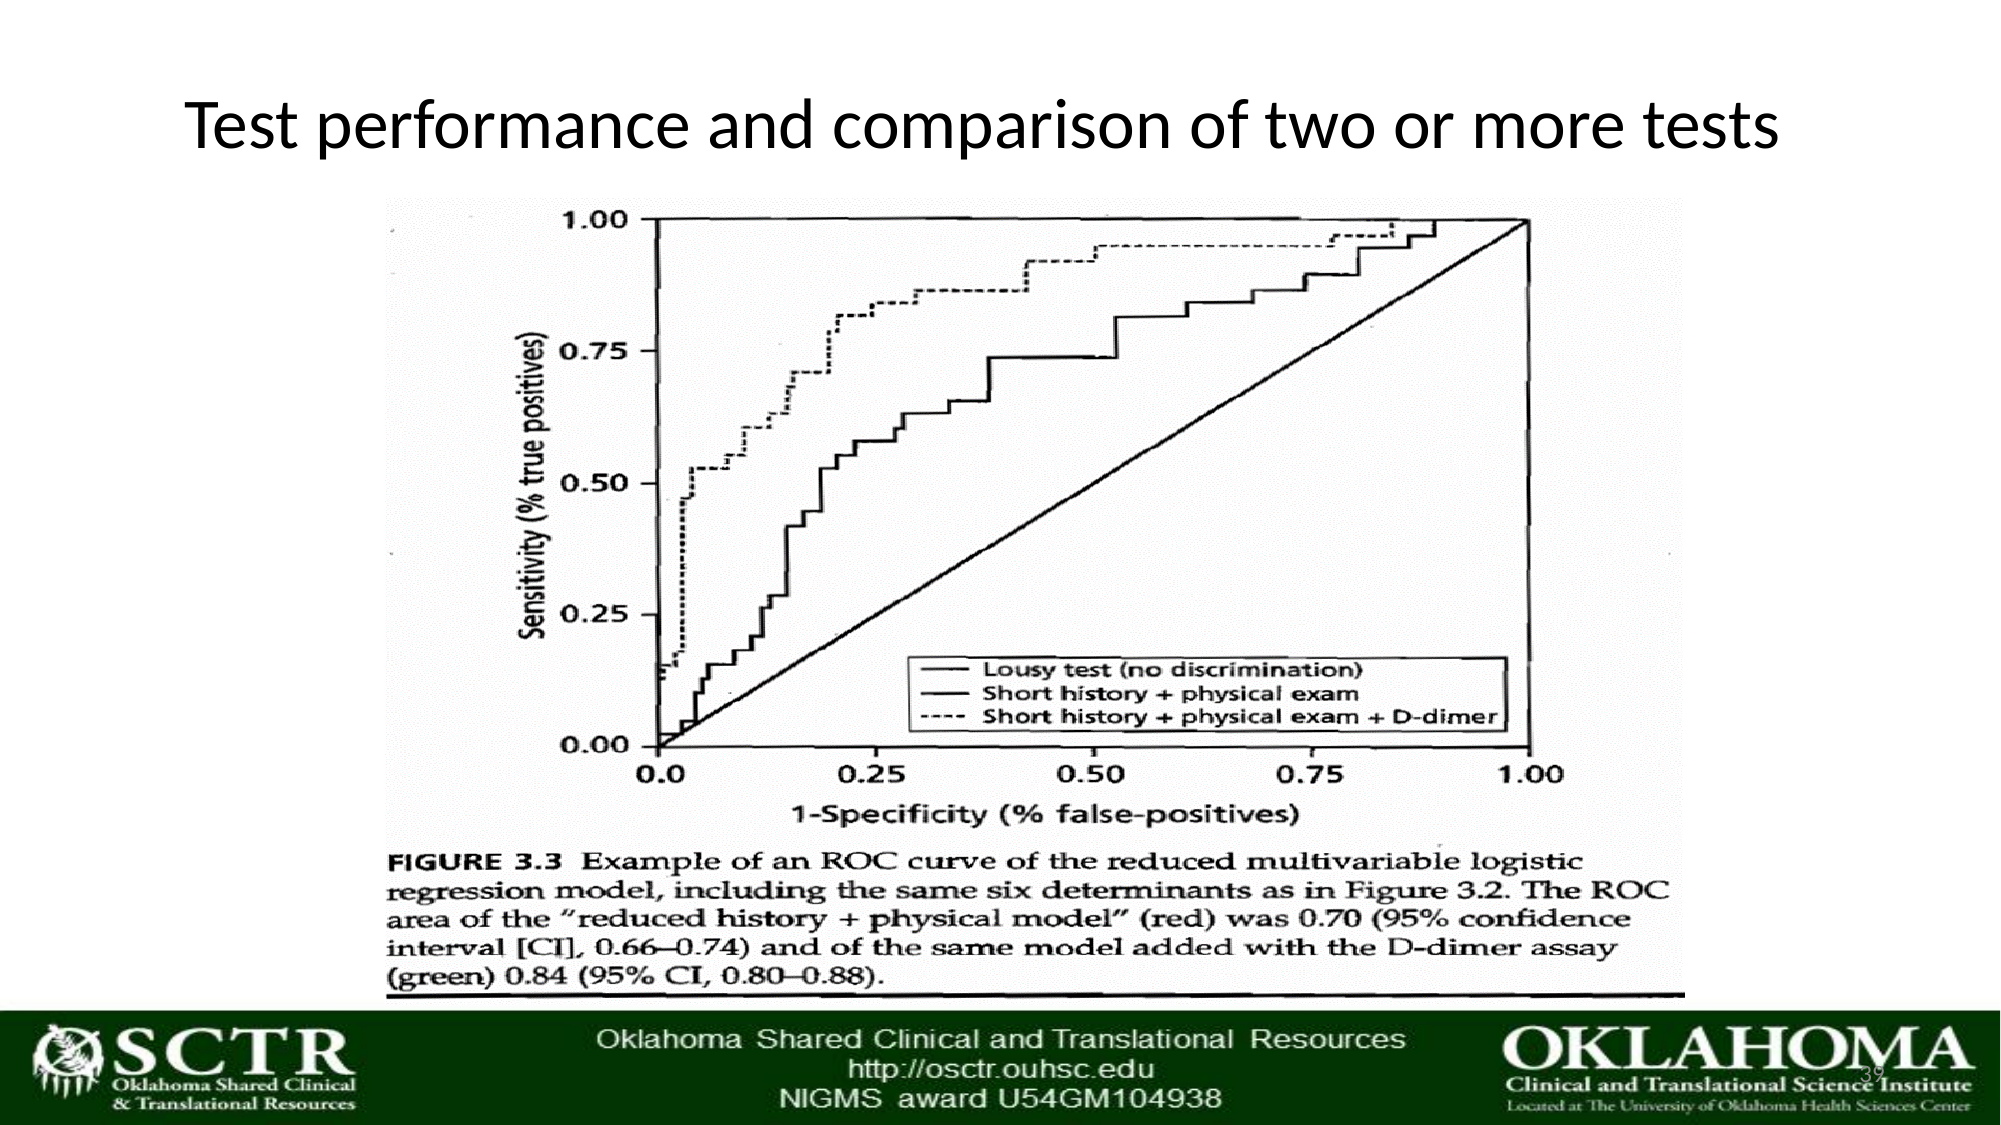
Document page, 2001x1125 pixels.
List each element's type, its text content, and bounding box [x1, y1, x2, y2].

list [384, 194, 1686, 1006]
title Test performance and comparison of two or more tests [24, 45, 1942, 196]
slide_number 39 [1433, 1042, 1900, 1103]
picture [0, 0, 2001, 1125]
